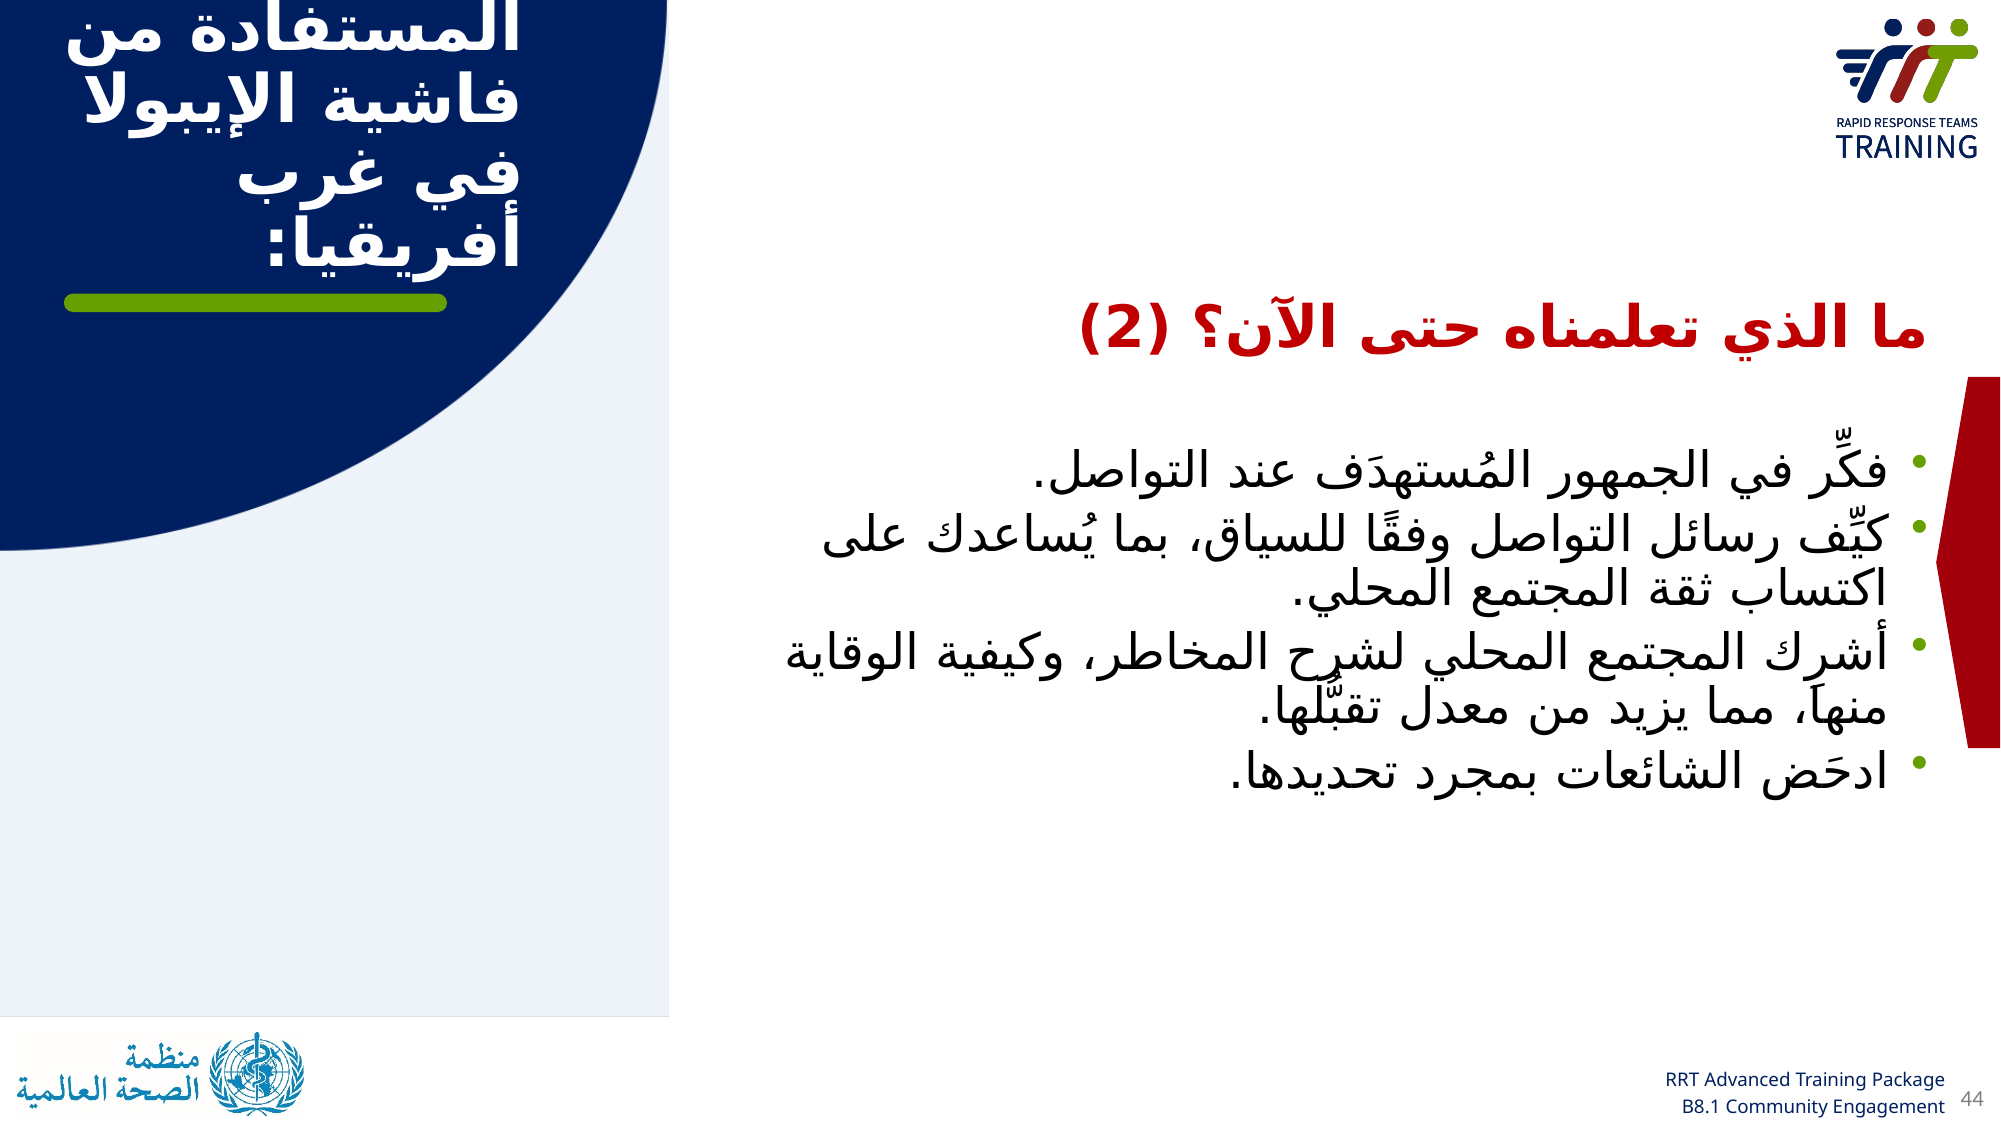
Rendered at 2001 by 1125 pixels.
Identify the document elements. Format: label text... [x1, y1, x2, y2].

text_box [63, 293, 448, 313]
picture [0, 0, 669, 1018]
picture [1835, 19, 1978, 167]
picture [17, 1032, 304, 1116]
list ما الذي تعلمناه حتى الآن؟ (2) فكِّر في الجمهور المُستهدَف عند التواصل. كيِّف رسائل التواصل وفقًا للسياق، بما يُساعدك على اكتساب ثقة المجتمع المحلي. أشرِك المجتمع المحلي لشرح المخاطر، وكيفية الوقاية منها، مما يزيد من معدل تقبُّلها. ادحَض الشائعات بمجرد تحديدها. [700, 289, 1937, 838]
text_box الدروس المستفادة من فاشية الإيبولا في غرب أفريقيا: [0, 142, 524, 281]
